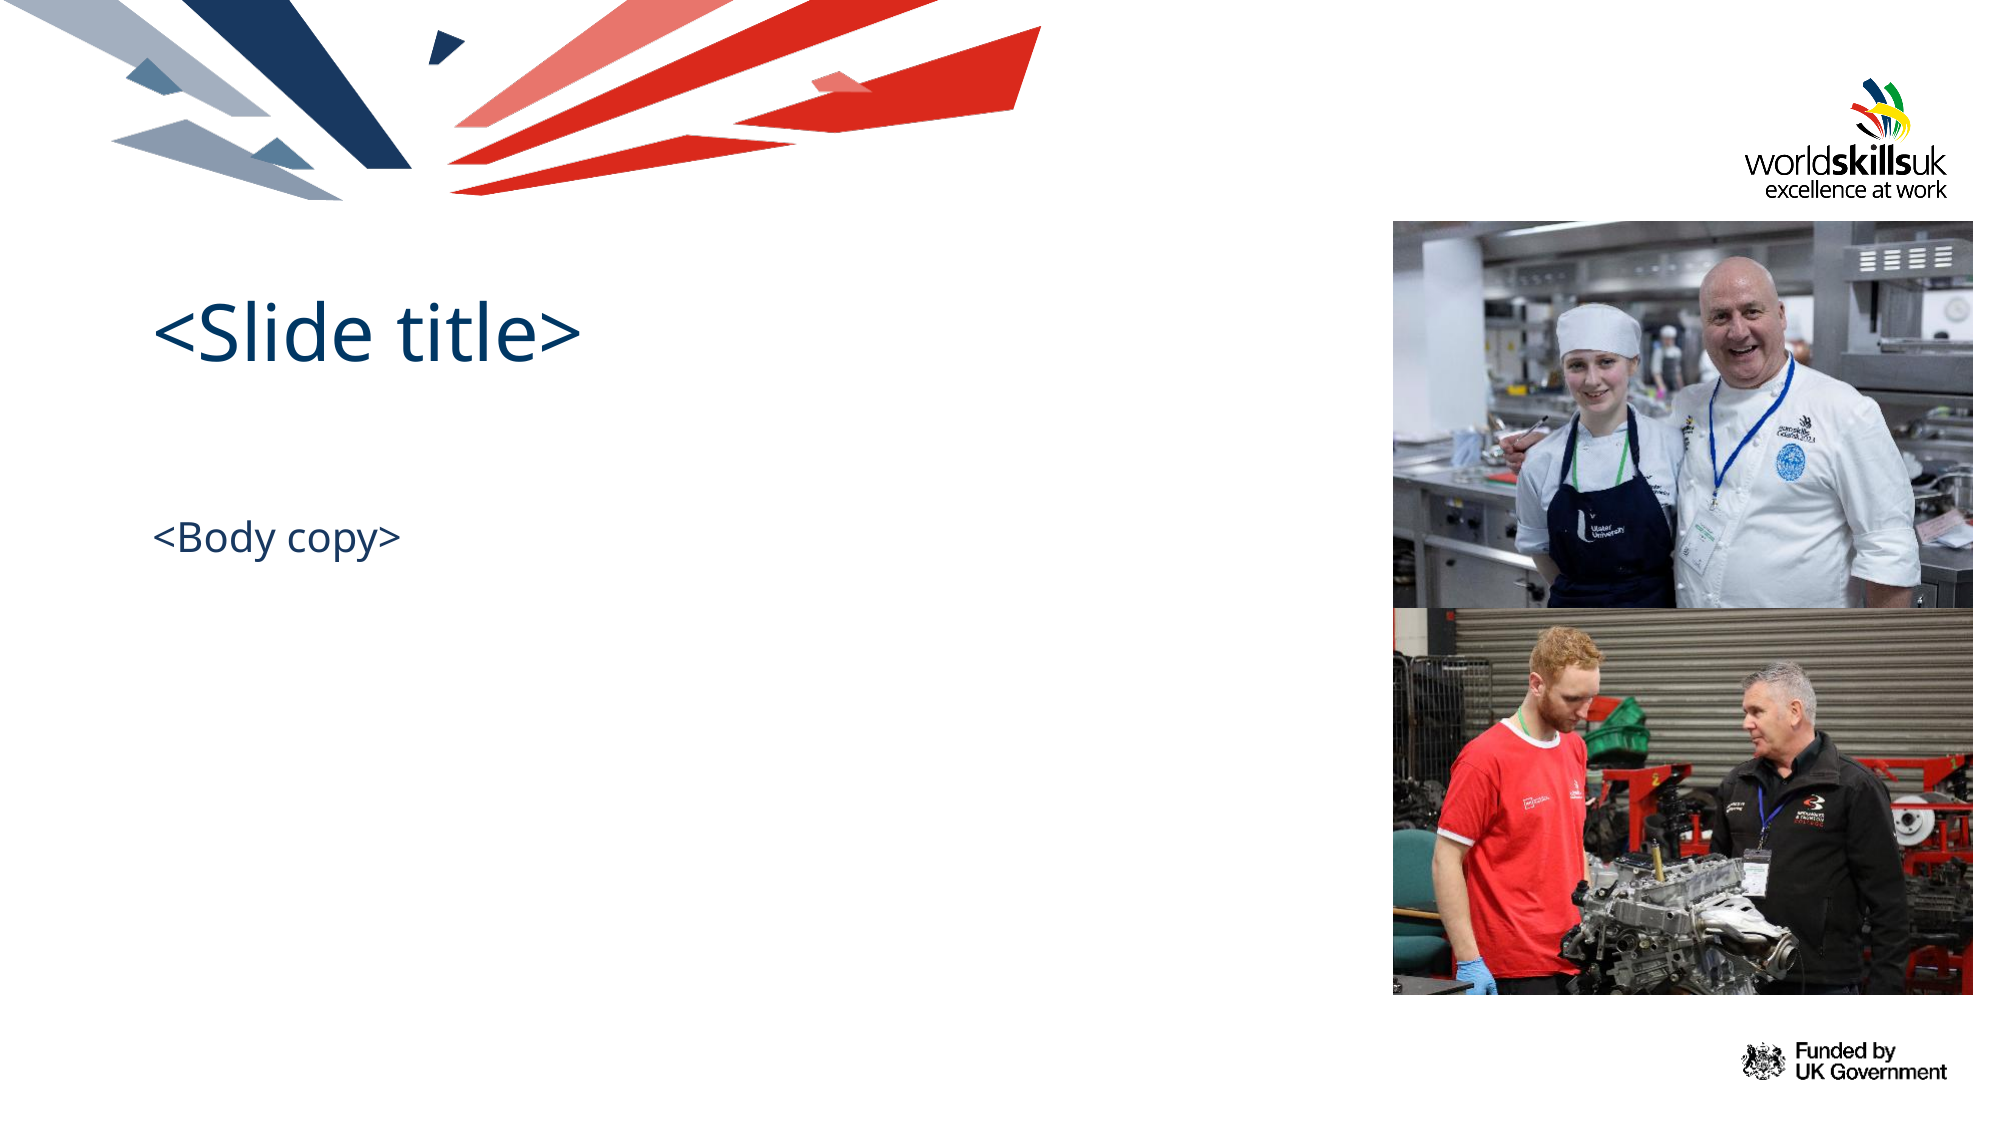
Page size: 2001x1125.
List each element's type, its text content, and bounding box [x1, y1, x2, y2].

picture [1736, 1037, 1952, 1085]
title <Slide title> [137, 208, 757, 386]
subtitle <Body copy> [137, 509, 757, 781]
picture [0, 0, 1057, 208]
picture [1393, 47, 1978, 995]
